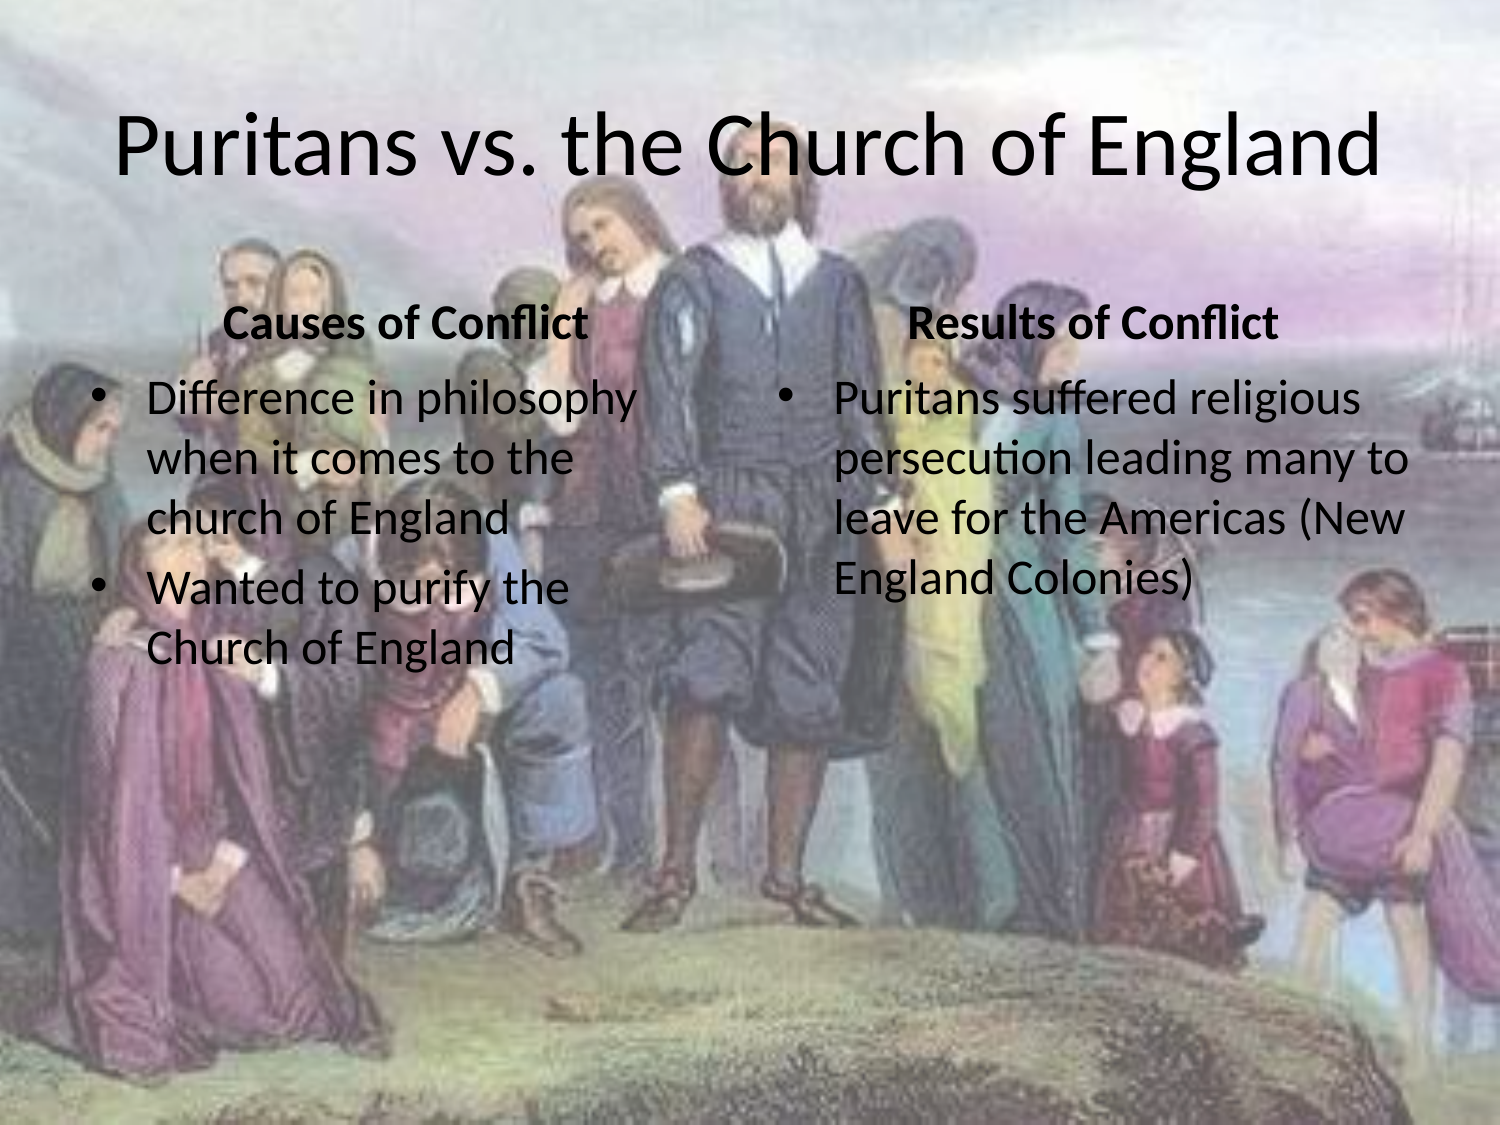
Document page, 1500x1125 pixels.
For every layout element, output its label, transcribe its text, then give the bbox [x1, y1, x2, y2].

list Difference in philosophy when it comes to the church of England Wanted to purify the Church of England [75, 356, 738, 1005]
list Causes of Conflict [75, 251, 738, 356]
title Puritans vs. the Church of England [75, 45, 1425, 233]
list Puritans suffered religious persecution leading many to leave for the Americas (New England Colonies) [761, 356, 1425, 1005]
list Results of Conflict [761, 251, 1425, 356]
